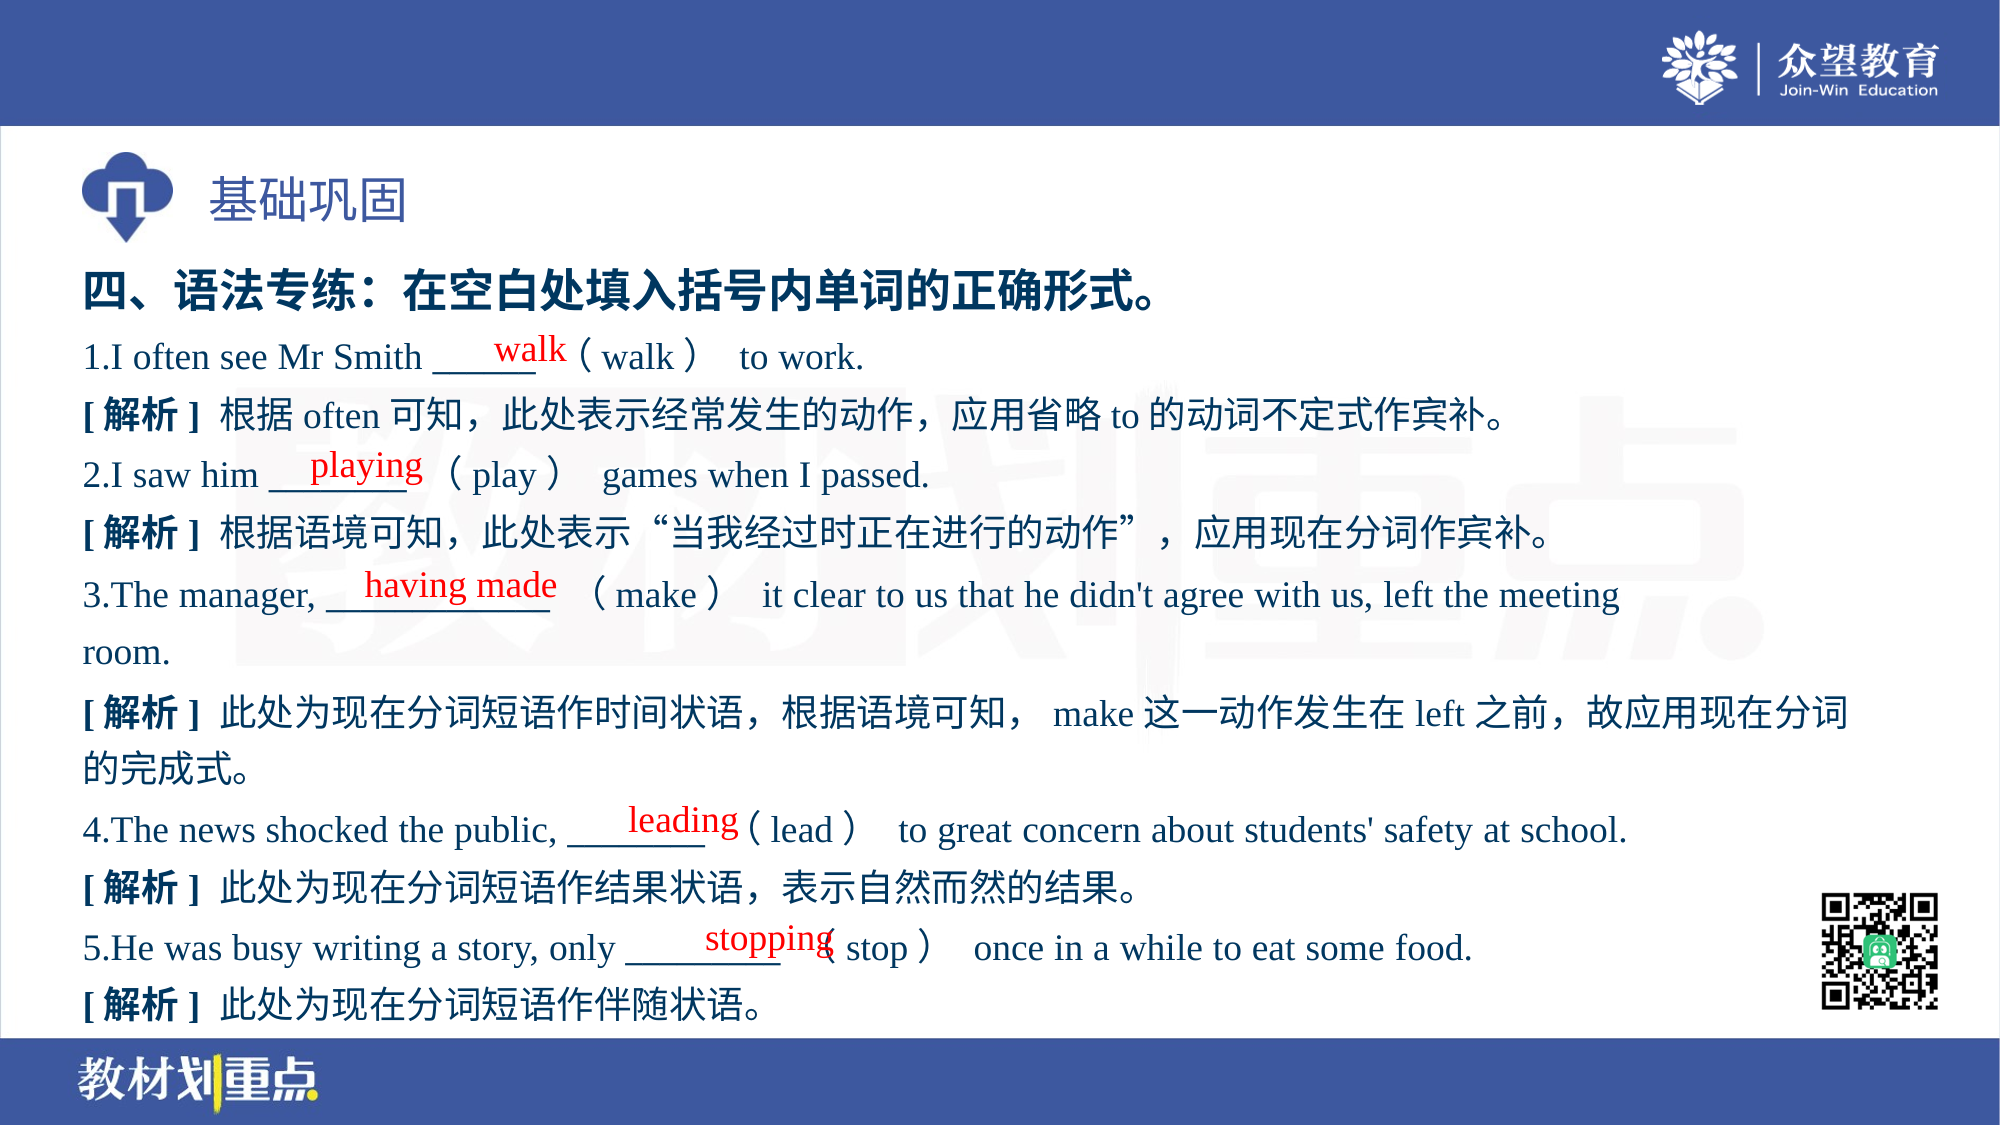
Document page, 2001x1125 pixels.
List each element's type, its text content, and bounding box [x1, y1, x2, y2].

text_box 5.He was busy writing a story, only _________ （stop） once in a while to eat some food. [82, 911, 1817, 963]
text_box stopping [691, 901, 848, 954]
text_box walk [480, 313, 581, 365]
text_box 4.The news shocked the public, ________ （lead） to great concern about students' safety at school. [82, 793, 1817, 846]
text_box [解析] 此处为现在分词短语作结果状语，表示自然而然的结果。 [82, 852, 1817, 904]
text_box 2.I saw him ________ （play） games when I passed. [82, 438, 1817, 491]
text_box [解析] 此处为现在分词短语作时间状语，根据语境可知，make这一动作发生在left之前，故应用现在分词 的完成式。 [82, 673, 1817, 786]
text_box [解析] 根据often可知，此处表示经常发生的动作，应用省略to的动词不定式作宾补。 [82, 380, 1817, 432]
text_box playing [296, 428, 437, 481]
text_box [解析] 根据语境可知，此处表示“当我经过时正在进行的动作”，应用现在分词作宾补。 [82, 497, 1817, 549]
text_box 1.I often see Mr Smith ______ （walk） to work. [82, 320, 1817, 373]
text_box leading [614, 783, 753, 836]
picture [0, 0, 2000, 1125]
text_box having made [346, 548, 576, 600]
text_box 3.The manager, _____________ （make） it clear to us that he didn't agree with us, left the meeting room. [82, 554, 1817, 668]
text_box 四、语法专练：在空白处填入括号内单词的正确形式。 [82, 247, 1817, 313]
text_box [解析] 此处为现在分词短语作伴随状语。 [82, 970, 1817, 1022]
